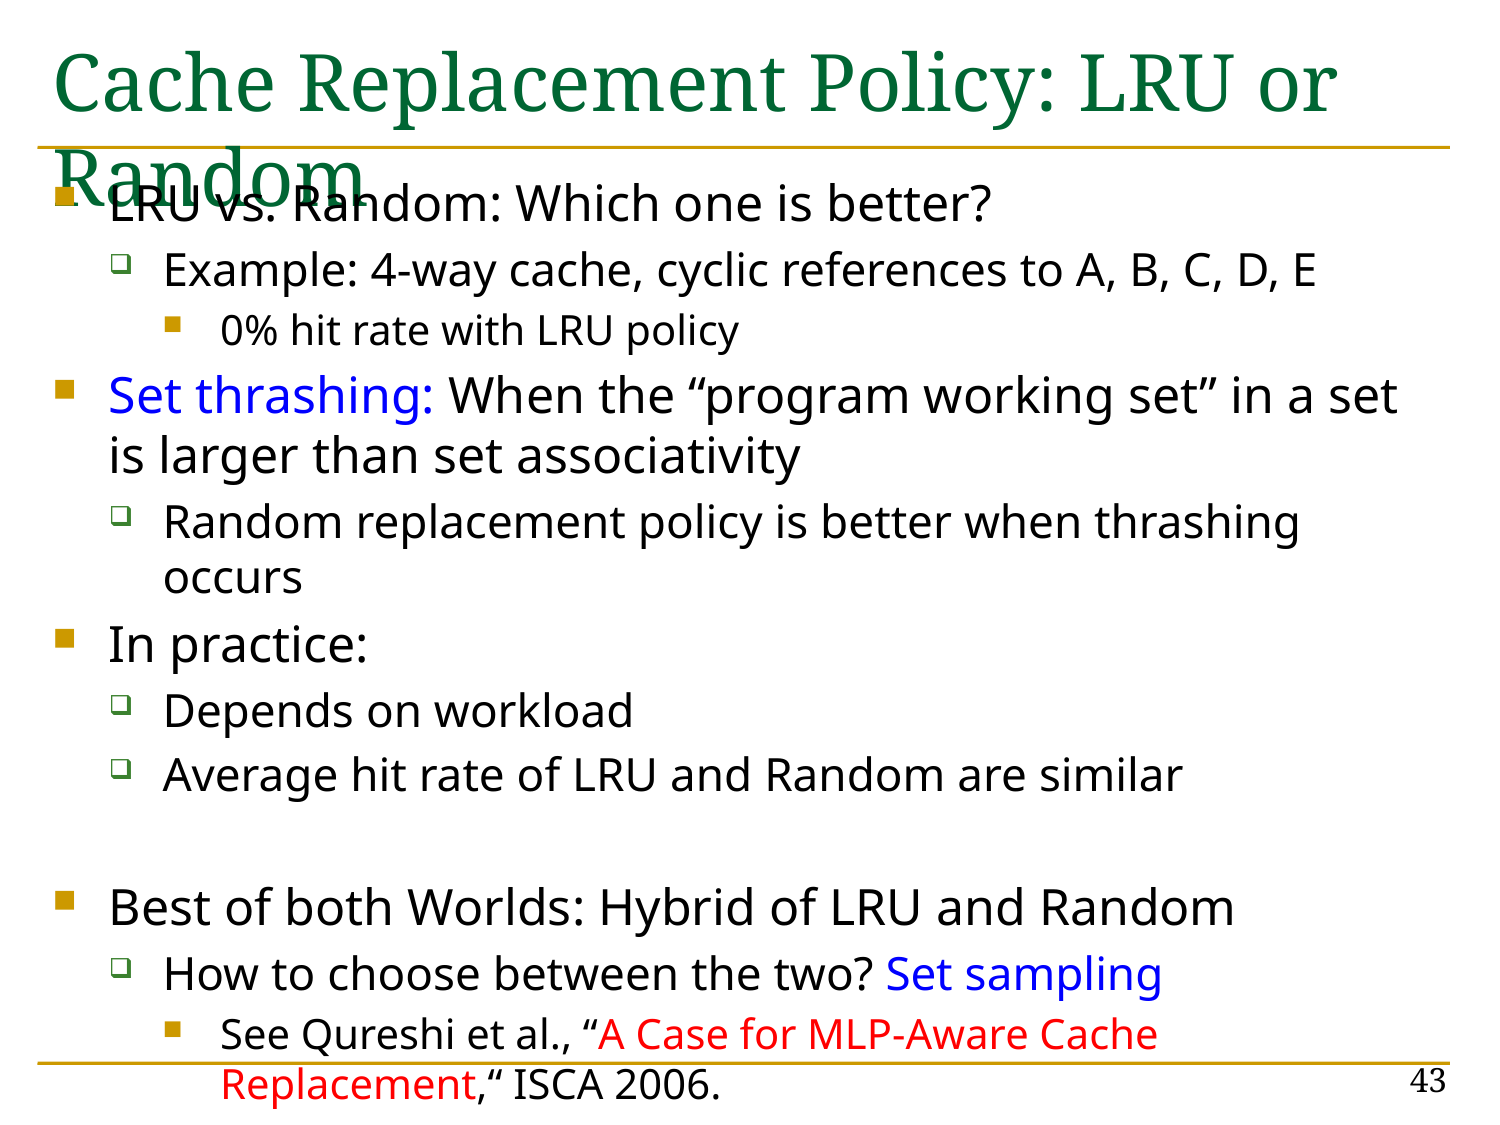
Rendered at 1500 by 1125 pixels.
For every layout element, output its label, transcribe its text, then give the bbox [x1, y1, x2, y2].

slide_number 43 [1111, 1036, 1462, 1112]
list LRU vs. Random: Which one is better? Example: 4-way cache, cyclic references to A, B, C, D, E 0% hit rate with LRU policy Set thrashing: When the “program working set” in a set is larger than set associativity Random replacement policy is better when thrashing occurs In practice: Depends on workload Average hit rate of LRU and Random are similar Best of both Worlds: Hybrid of LRU and Random How to choose between the two? Set sampling See Qureshi et al., “A Case for MLP-Aware Cache Replacement,“ ISCA 2006. [37, 163, 1450, 1016]
title Cache Replacement Policy: LRU or Random [37, 24, 1500, 200]
